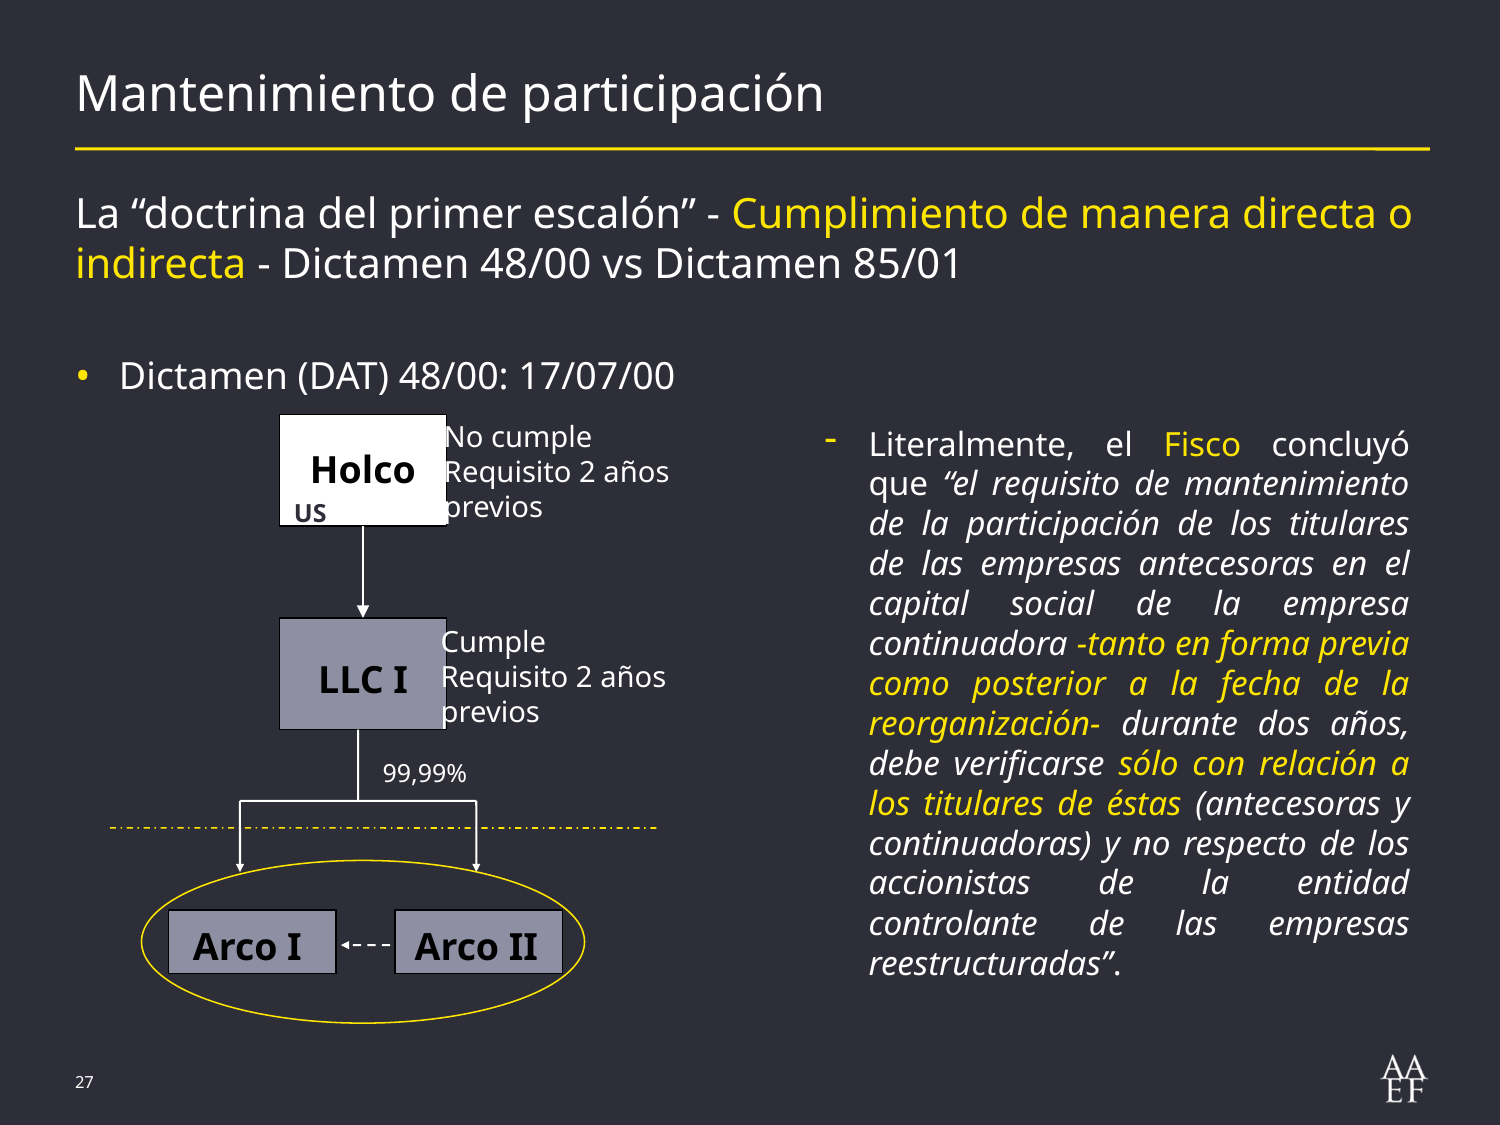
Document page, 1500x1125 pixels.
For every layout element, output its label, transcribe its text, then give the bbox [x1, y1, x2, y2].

picture [1369, 1050, 1436, 1104]
text_box Literalmente, el Fisco concluyó que “el requisito de mantenimiento de la participación de los titulares de las empresas antecesoras en el capital social de la empresa continuadora -tanto en forma previa como posterior a la fecha de la reorganización- durante dos años, debe verificarse sólo con relación a los titulares de éstas (antecesoras y continuadoras) y no respecto de los accionistas de la entidad controlante de las empresas reestructuradas”. [766, 415, 1425, 989]
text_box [109, 410, 662, 1024]
slide_number 27 [75, 1068, 184, 1099]
title Mantenimiento de participación [75, 48, 1425, 146]
list La “doctrina del primer escalón” - Cumplimiento de manera directa o indirecta - Dictamen 48/00 vs Dictamen 85/01 Dictamen (DAT) 48/00: 17/07/00 [75, 186, 1425, 999]
